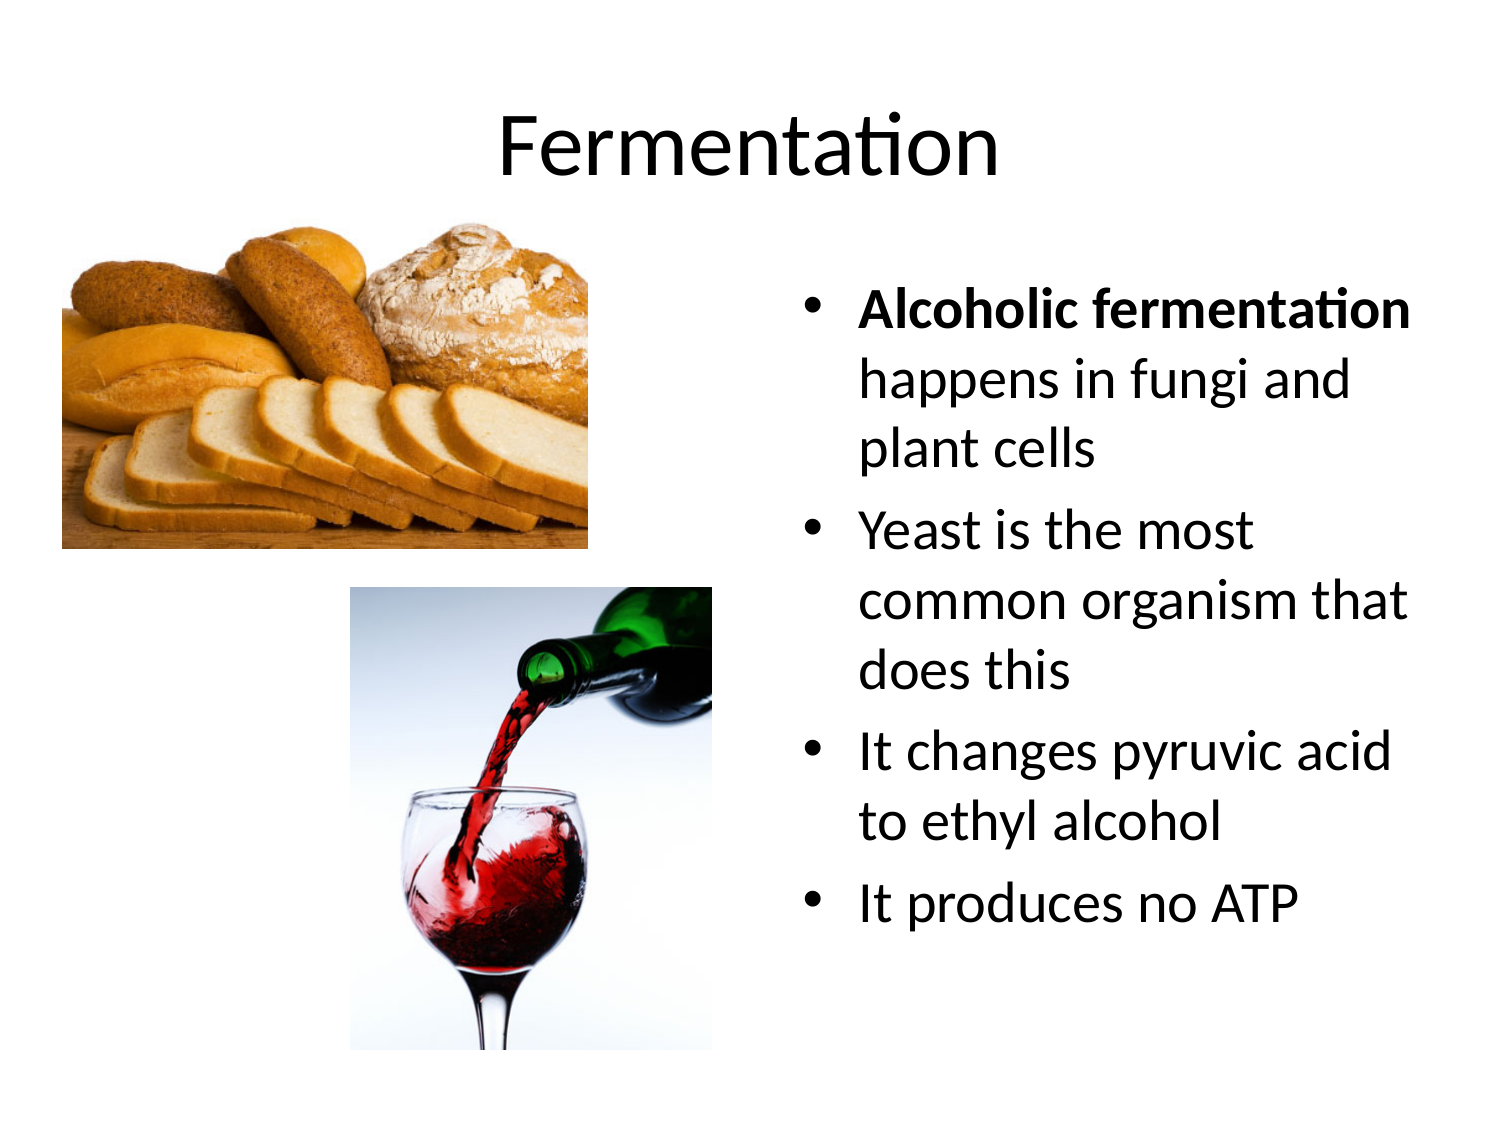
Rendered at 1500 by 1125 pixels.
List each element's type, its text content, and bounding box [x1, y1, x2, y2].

picture [349, 587, 713, 1051]
title Fermentation [75, 45, 1425, 233]
picture [62, 199, 589, 549]
list Alcoholic fermentation happens in fungi and plant cells Yeast is the most common organism that does this It changes pyruvic acid to ethyl alcohol It produces no ATP [787, 262, 1450, 1063]
